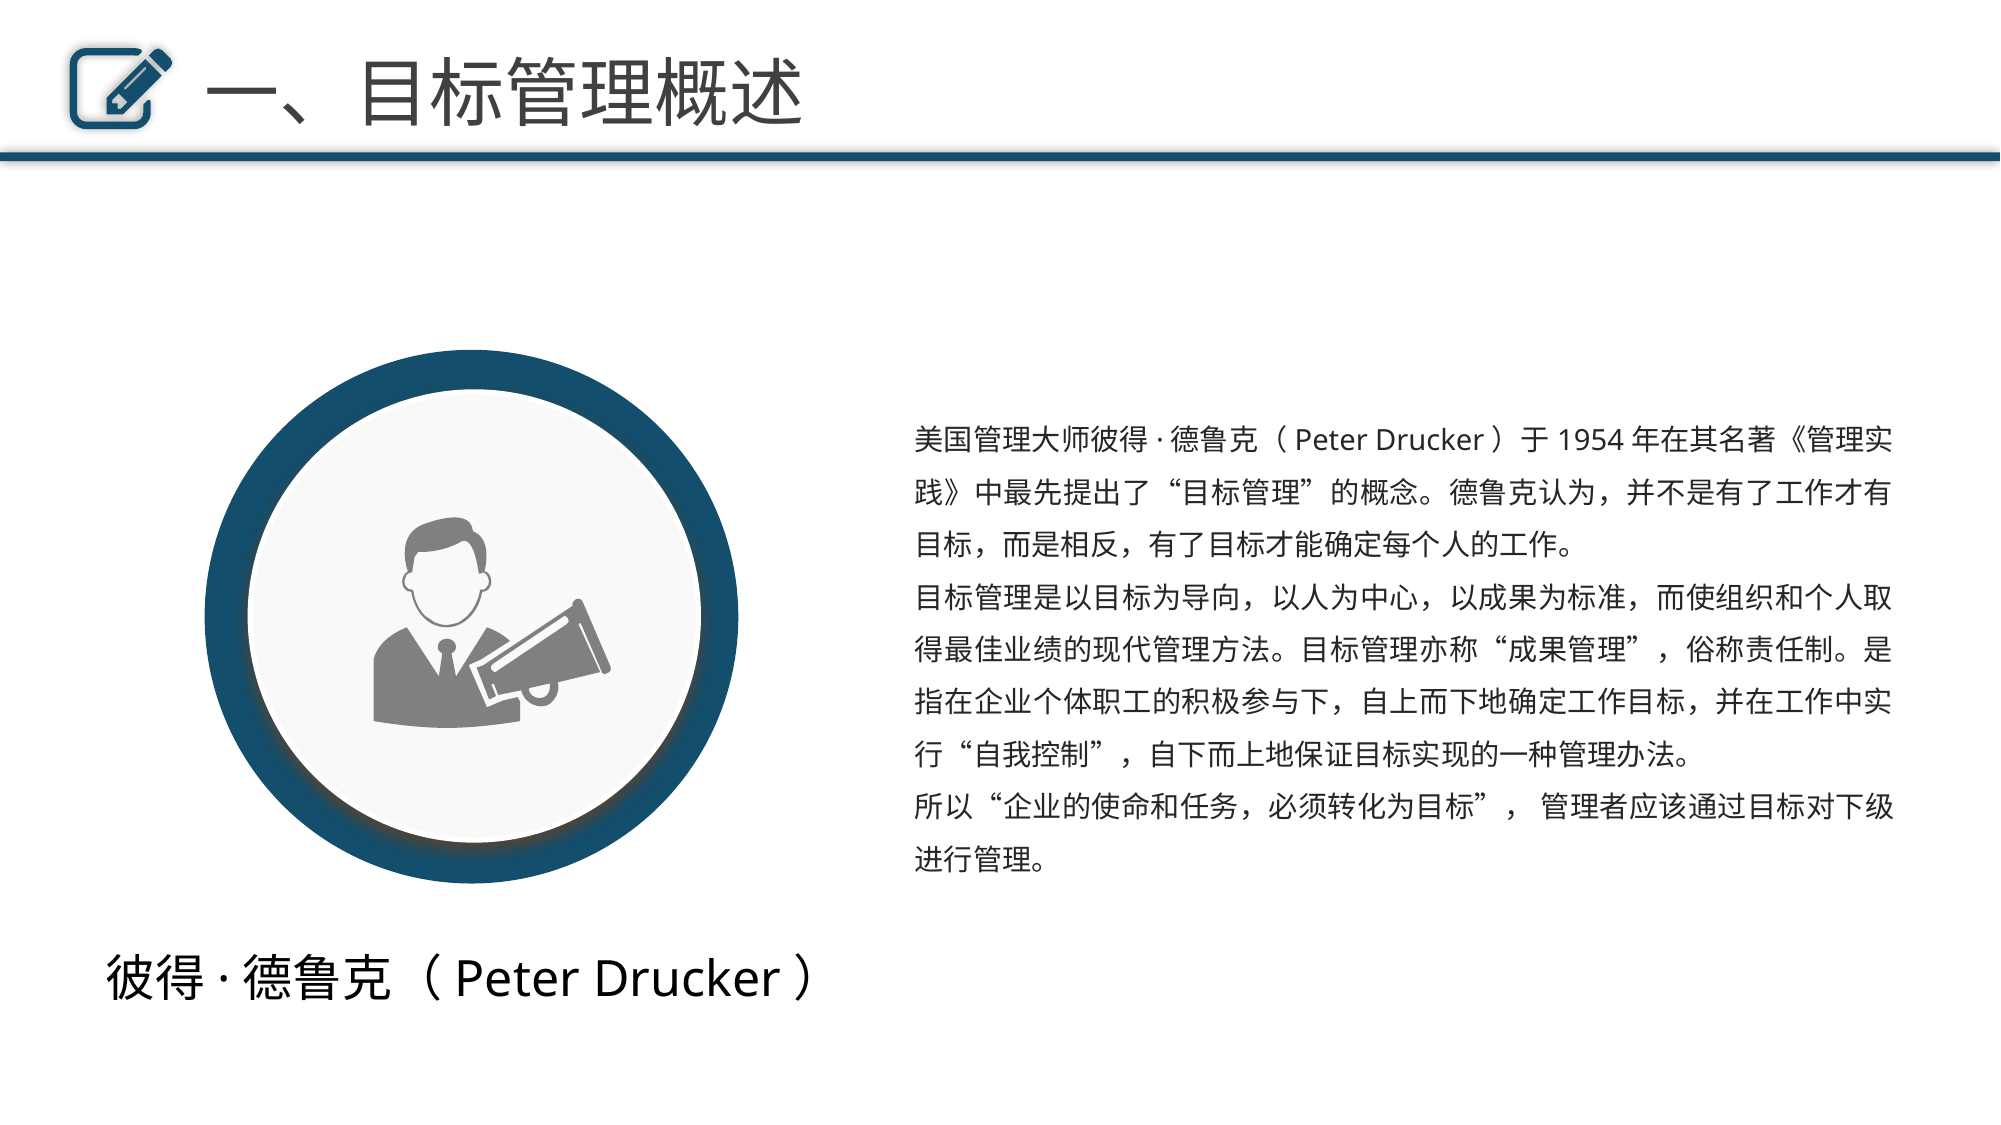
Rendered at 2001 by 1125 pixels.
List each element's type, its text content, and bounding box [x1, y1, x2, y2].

text_box [0, 151, 2000, 162]
text_box [203, 348, 740, 885]
text_box 彼得·德鲁克（Peter Drucker） [48, 938, 900, 1014]
text_box [106, 59, 162, 115]
text_box 一、目标管理概述 [204, 45, 805, 136]
text_box 美国管理大师彼得·德鲁克（Peter Drucker）于1954年在其名著《管理实践》中最先提出了“目标管理”的概念。德鲁克认为，并不是有了工作才有目标，而是相反，有了目标才能确定每个人的工作。 目标管理是以目标为导向，以人为中心，以成果为标准，而使组织和个人取得最佳业绩的现代管理方法。目标管理亦称“成果管理”，俗称责任制。是指在企业个体职工的积极参与下，自上而下地确定工作目标，并在工作中实行“自我控制”，自下而上地保证目标实现的一种管理办法。 所以“企业的使命和任务，必须转化为目标”， 管理者应该通过目标对下级进行管理。 [900, 396, 1910, 884]
text_box [69, 48, 151, 130]
text_box [249, 390, 700, 842]
text_box [148, 48, 173, 72]
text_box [373, 503, 612, 728]
